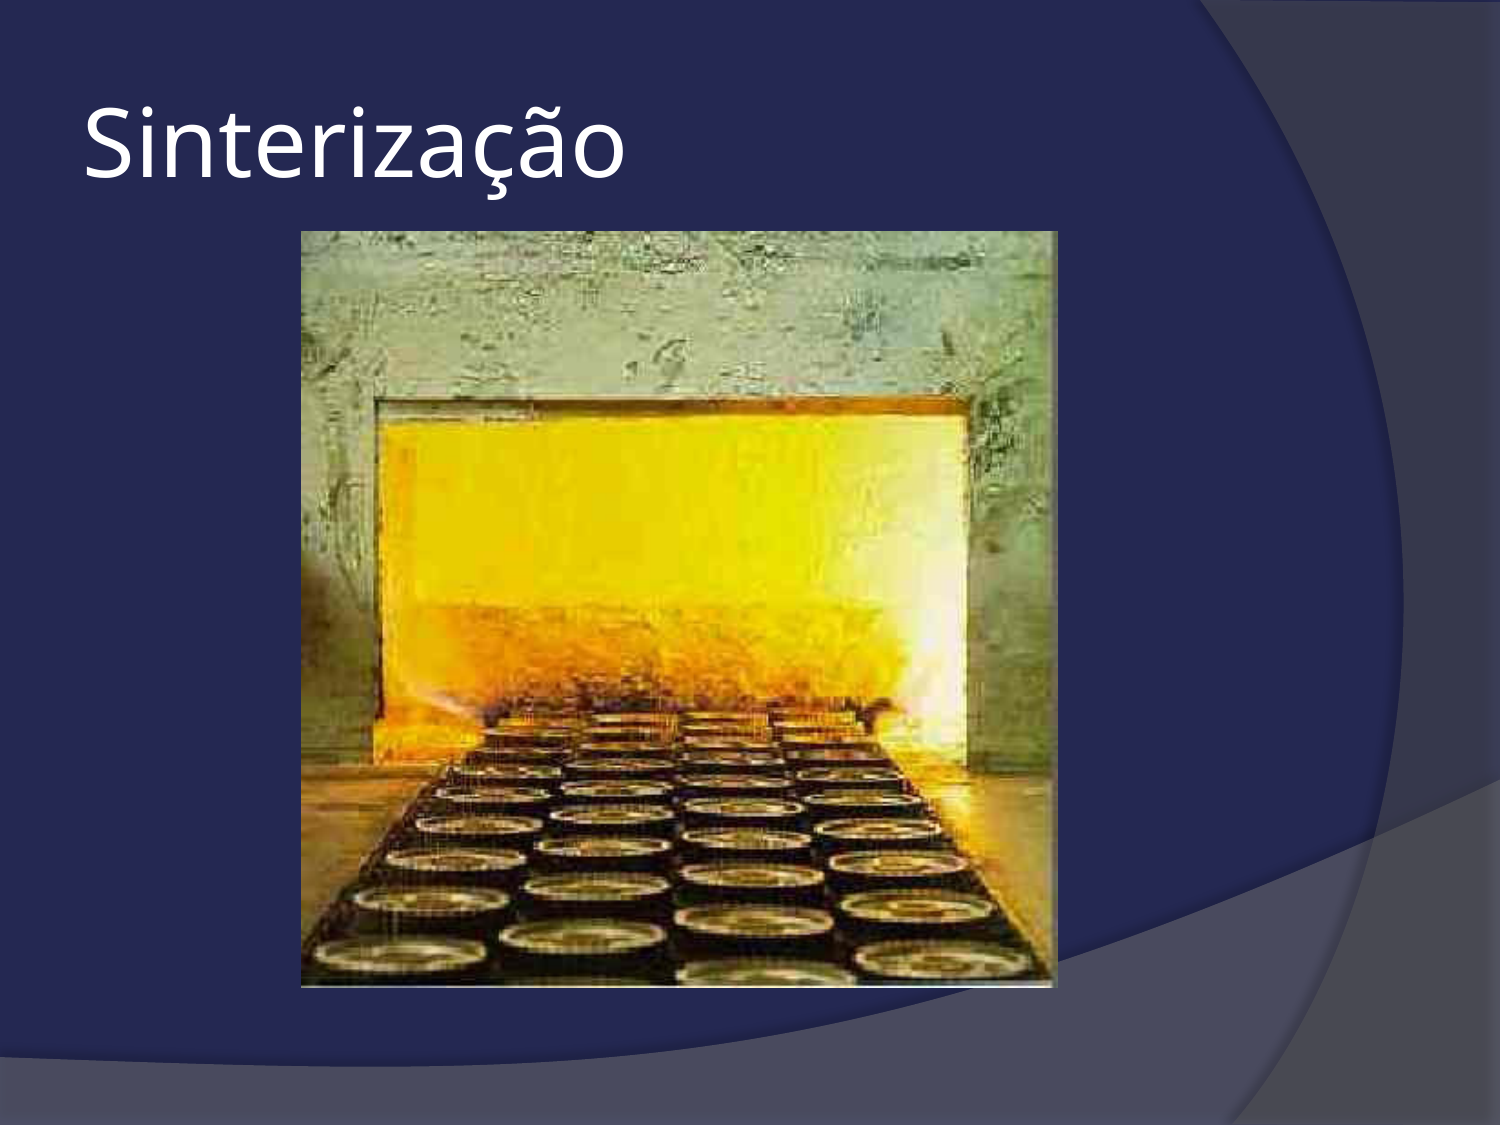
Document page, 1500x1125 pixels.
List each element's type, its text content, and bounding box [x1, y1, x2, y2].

title Sinterização [75, 45, 1300, 233]
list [300, 231, 1058, 988]
